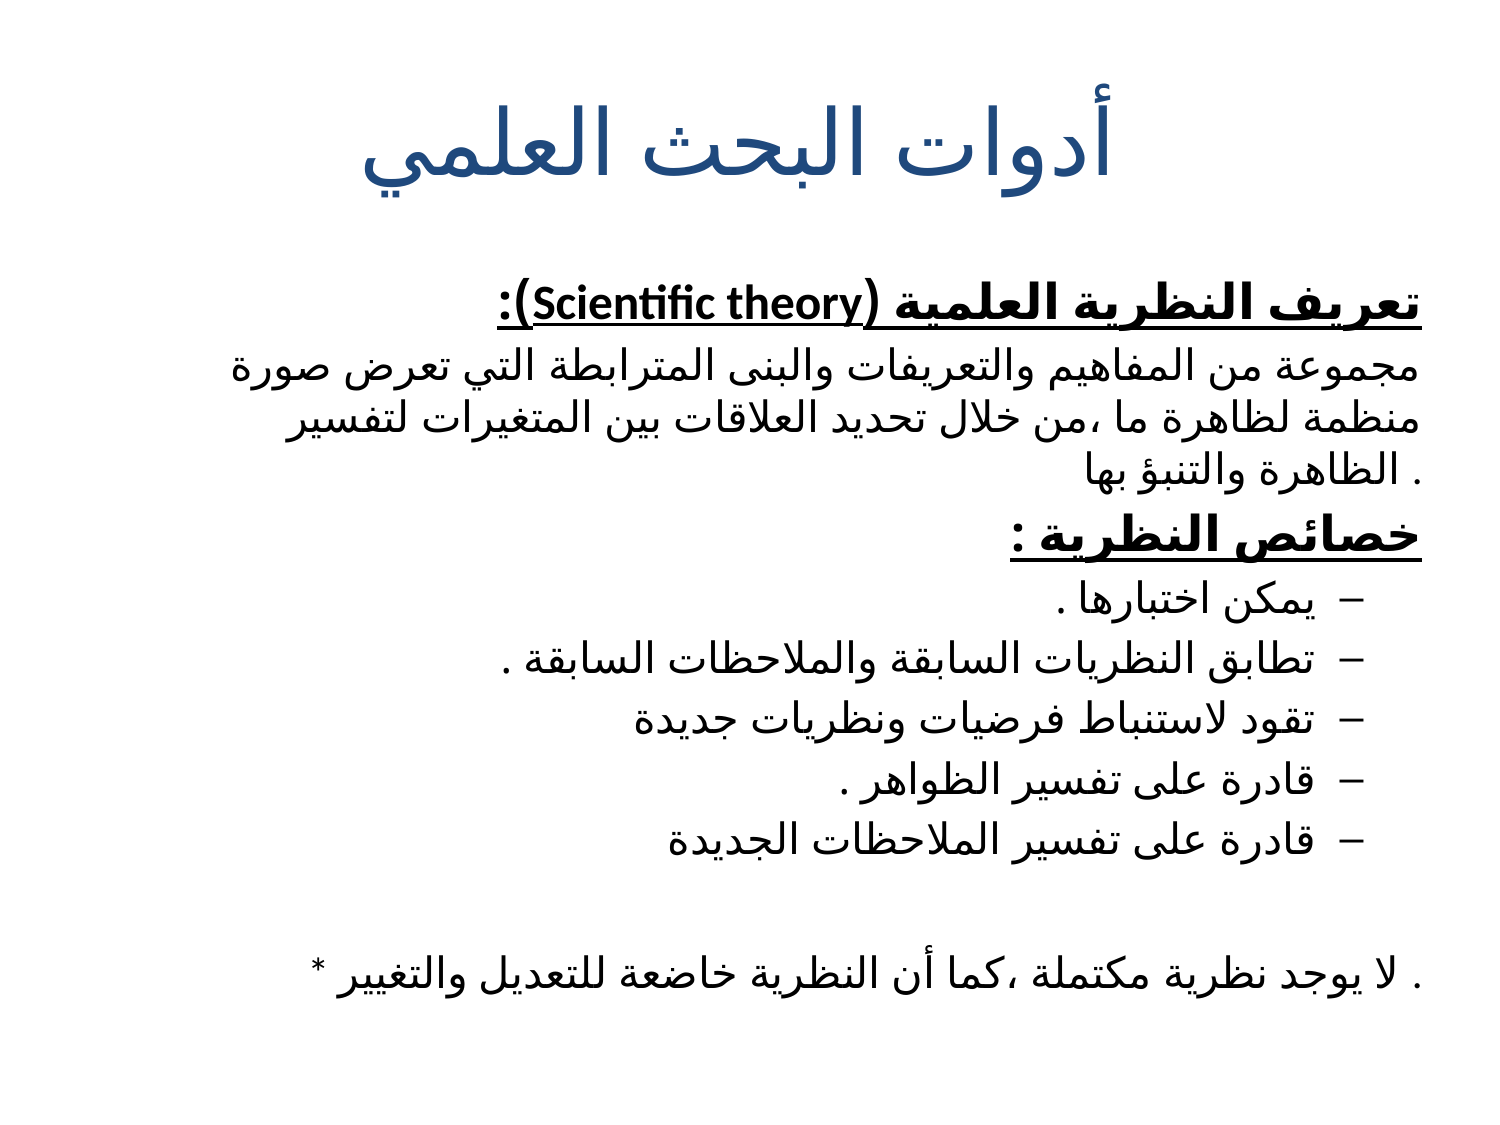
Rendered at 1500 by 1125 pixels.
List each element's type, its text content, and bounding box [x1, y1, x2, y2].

title أدوات البحث العلمي [75, 45, 1425, 233]
list تعريف النظرية العلمية (Scientific theory): مجموعة من المفاهيم والتعريفات والبنى المترابطة التي تعرض صورة منظمة لظاهرة ما ،من خلال تحديد العلاقات بين المتغيرات لتفسير الظاهرة والتنبؤ بها . خصائص النظرية : يمكن اختبارها . تطابق النظريات السابقة والملاحظات السابقة . تقود لاستنباط فرضيات ونظريات جديدة قادرة على تفسير الظواهر . قادرة على تفسير الملاحظات الجديدة * لا يوجد نظرية مكتملة ،كما أن النظرية خاضعة للتعديل والتغيير . [87, 262, 1438, 1005]
